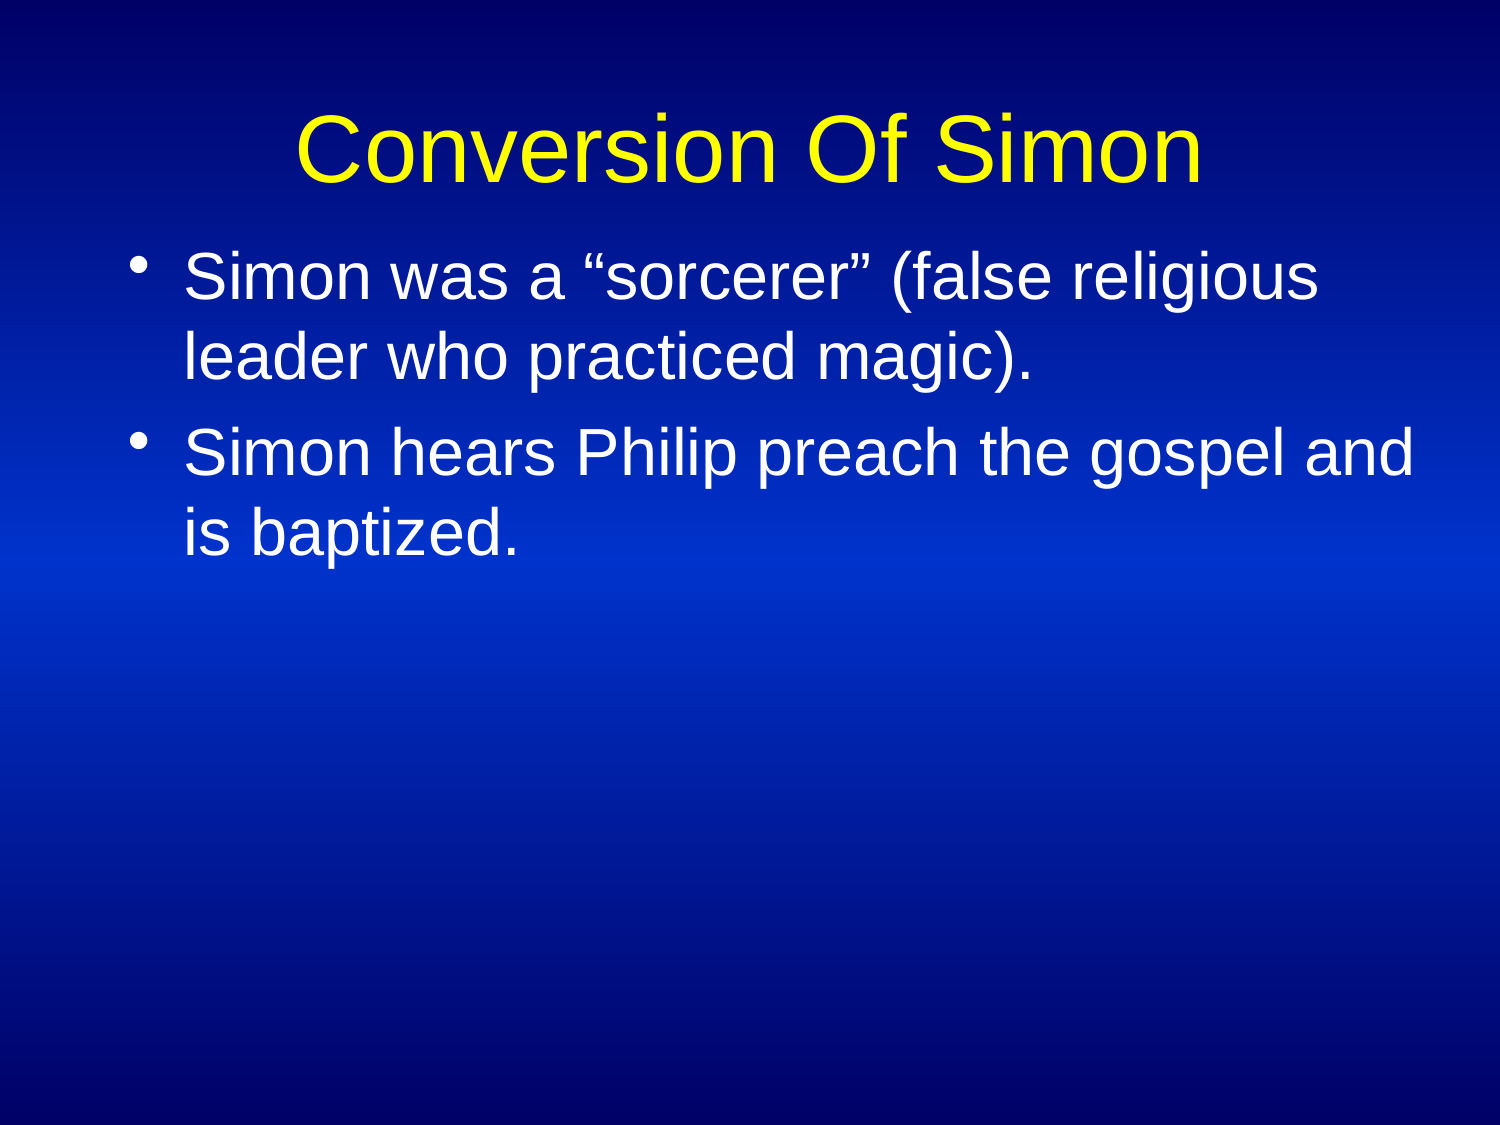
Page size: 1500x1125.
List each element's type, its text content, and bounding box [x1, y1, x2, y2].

list Simon was a “sorcerer” (false religious leader who practiced magic). Simon hears Philip preach the gospel and is baptized. [112, 224, 1463, 775]
title Conversion Of Simon [37, 50, 1463, 238]
